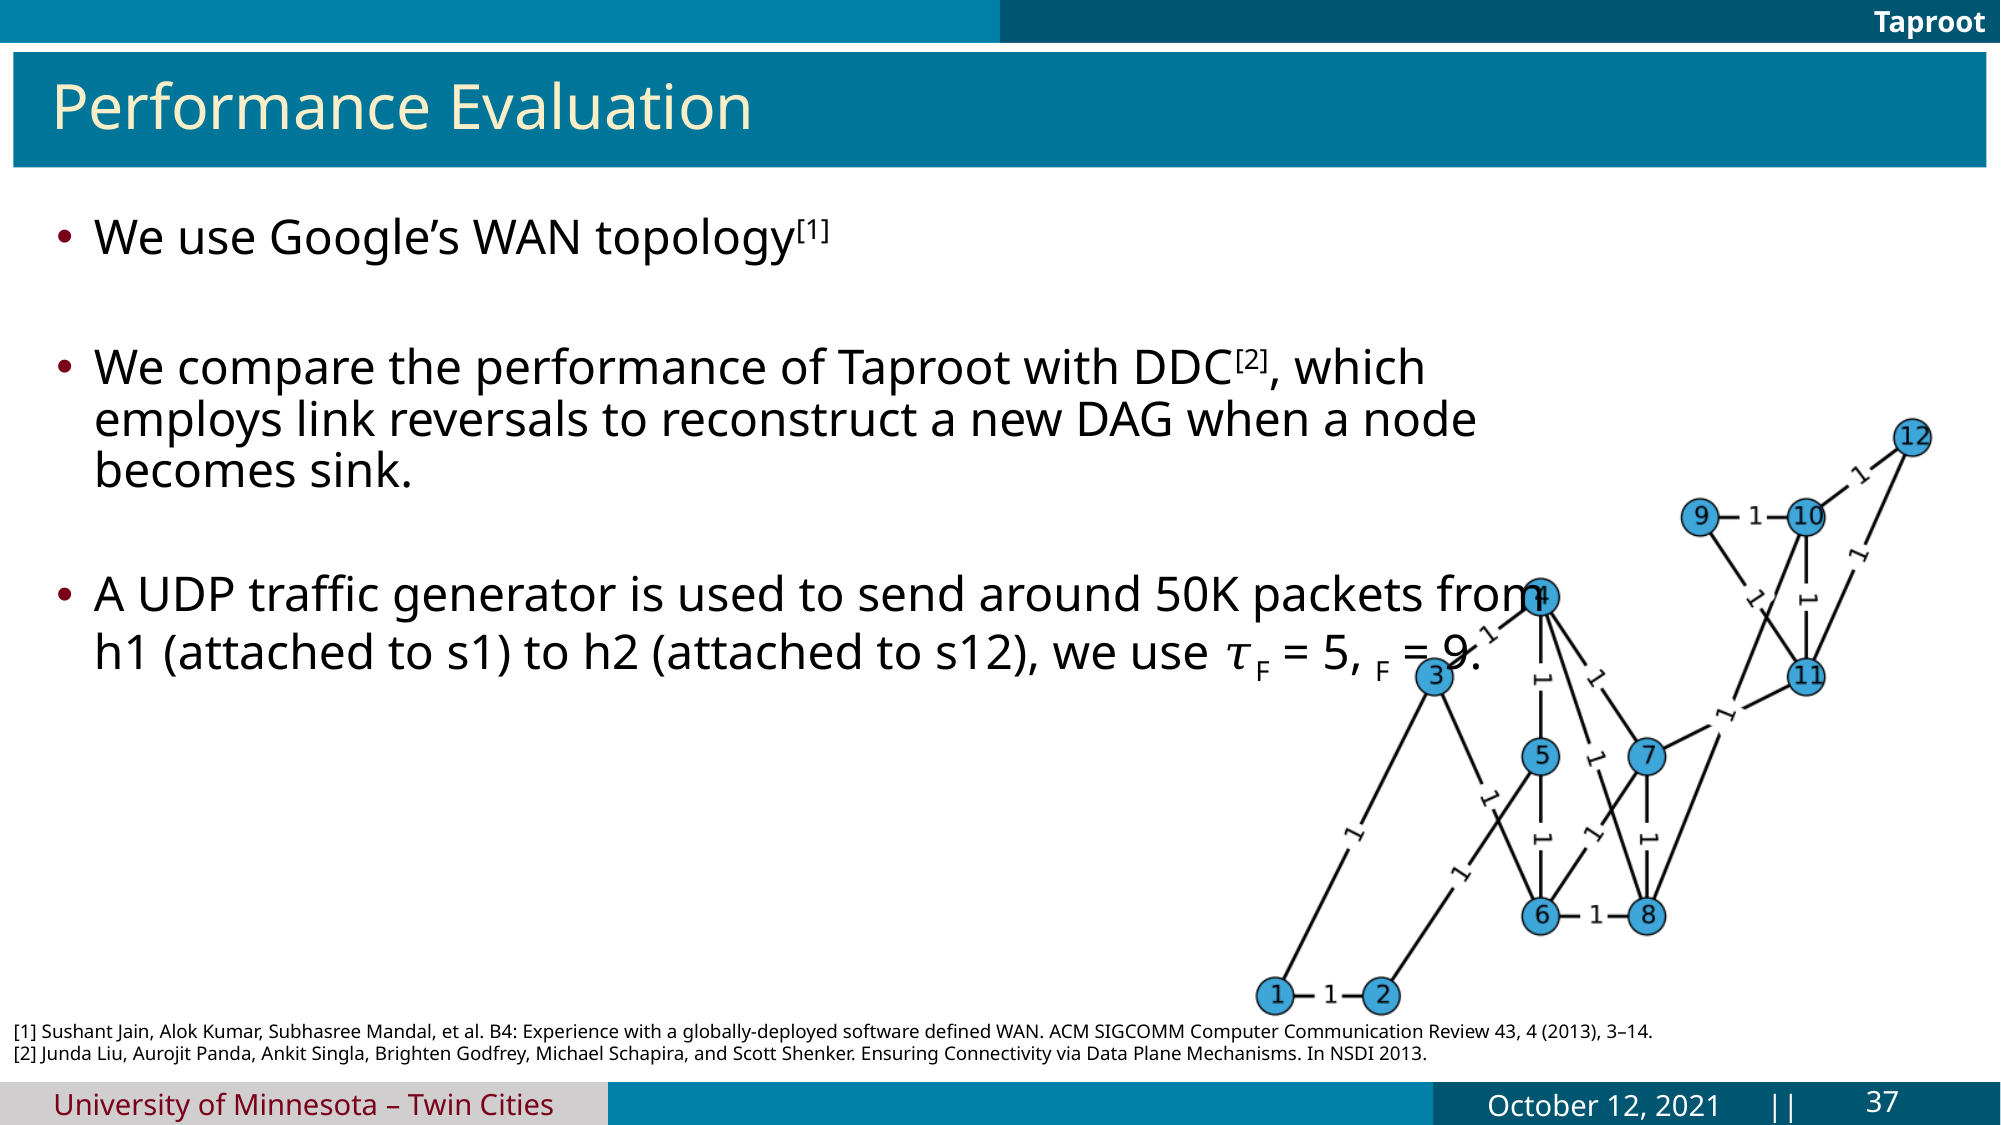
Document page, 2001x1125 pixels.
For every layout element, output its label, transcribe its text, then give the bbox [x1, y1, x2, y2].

title Performance Evaluation [13, 52, 1987, 168]
text_box [1] Sushant Jain, Alok Kumar, Subhasree Mandal, et al. B4: Experience with a globally-deployed software defined WAN. ACM SIGCOMM Computer Communication Review 43, 4 (2013), 3–14. [2] Junda Liu, Aurojit Panda, Ankit Singla, Brighten Godfrey, Michael Schapira, and Scott Shenker. Ensuring Connectivity via Data Plane Mechanisms. In NSDI 2013. [13, 1012, 1116, 1072]
picture [1116, 358, 2000, 1073]
